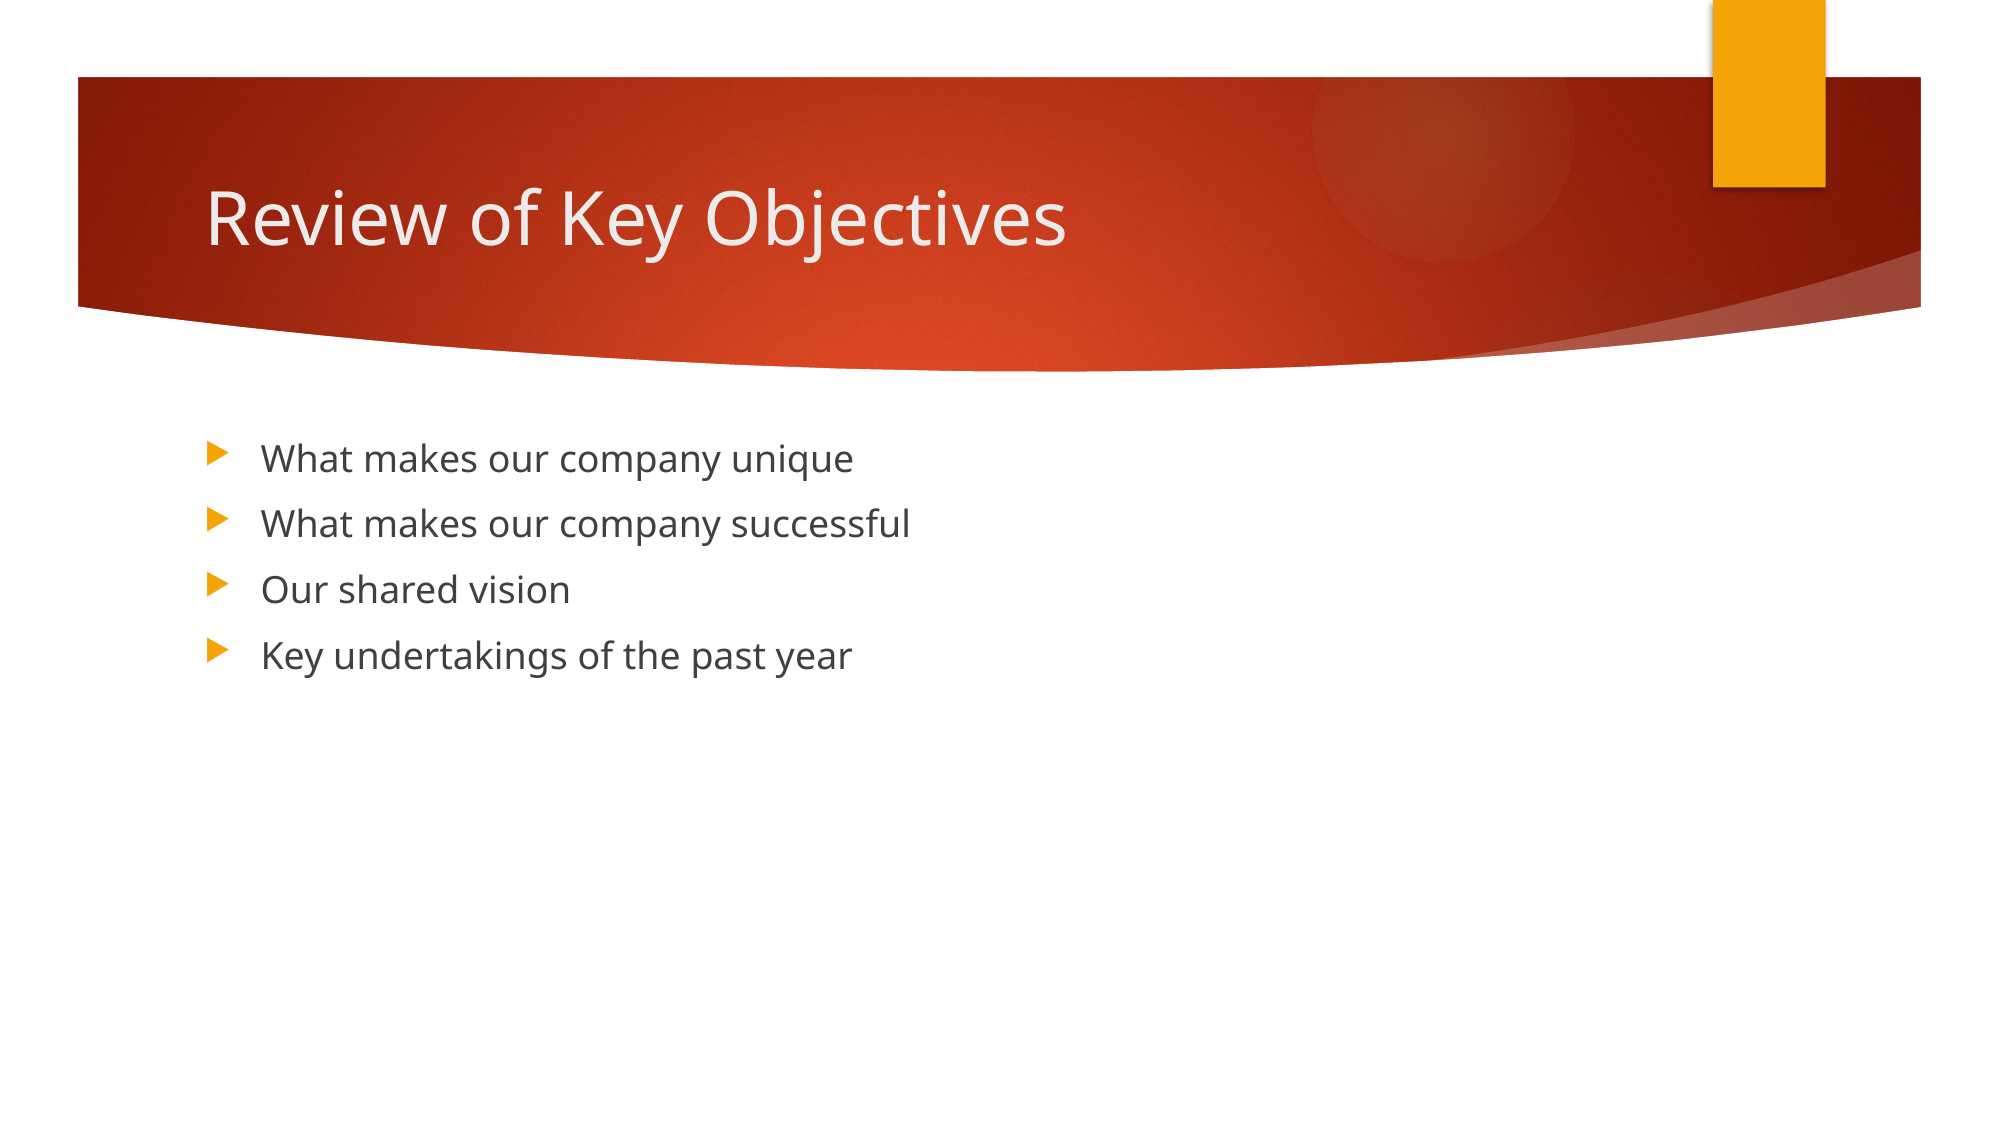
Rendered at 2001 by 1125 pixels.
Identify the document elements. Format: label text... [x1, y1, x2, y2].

list What makes our company unique What makes our company successful Our shared vision Key undertakings of the past year [189, 427, 1627, 988]
title Review of Key Objectives [189, 155, 1627, 275]
